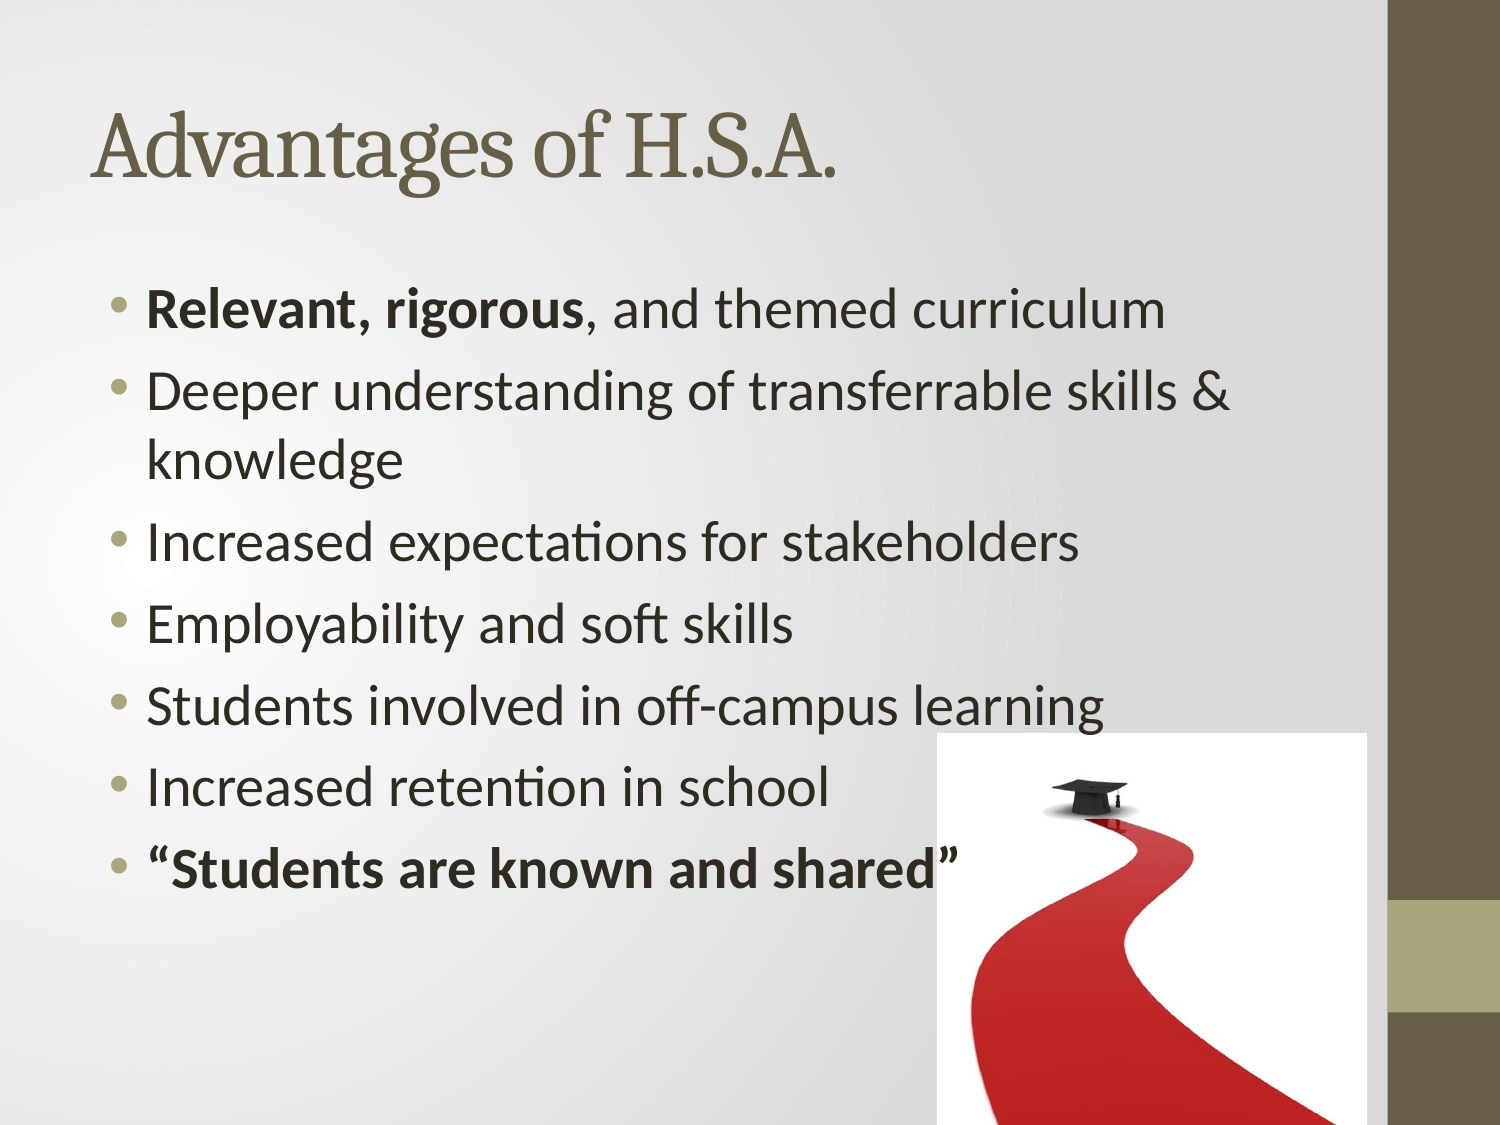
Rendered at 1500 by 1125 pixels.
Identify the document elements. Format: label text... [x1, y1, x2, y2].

list Relevant, rigorous, and themed curriculum Deeper understanding of transferrable skills & knowledge Increased expectations for stakeholders Employability and soft skills Students involved in off-campus learning Increased retention in school “Students are known and shared” [74, 262, 1326, 1051]
picture [936, 732, 1368, 1125]
title Advantages of H.S.A. [75, 45, 1325, 233]
